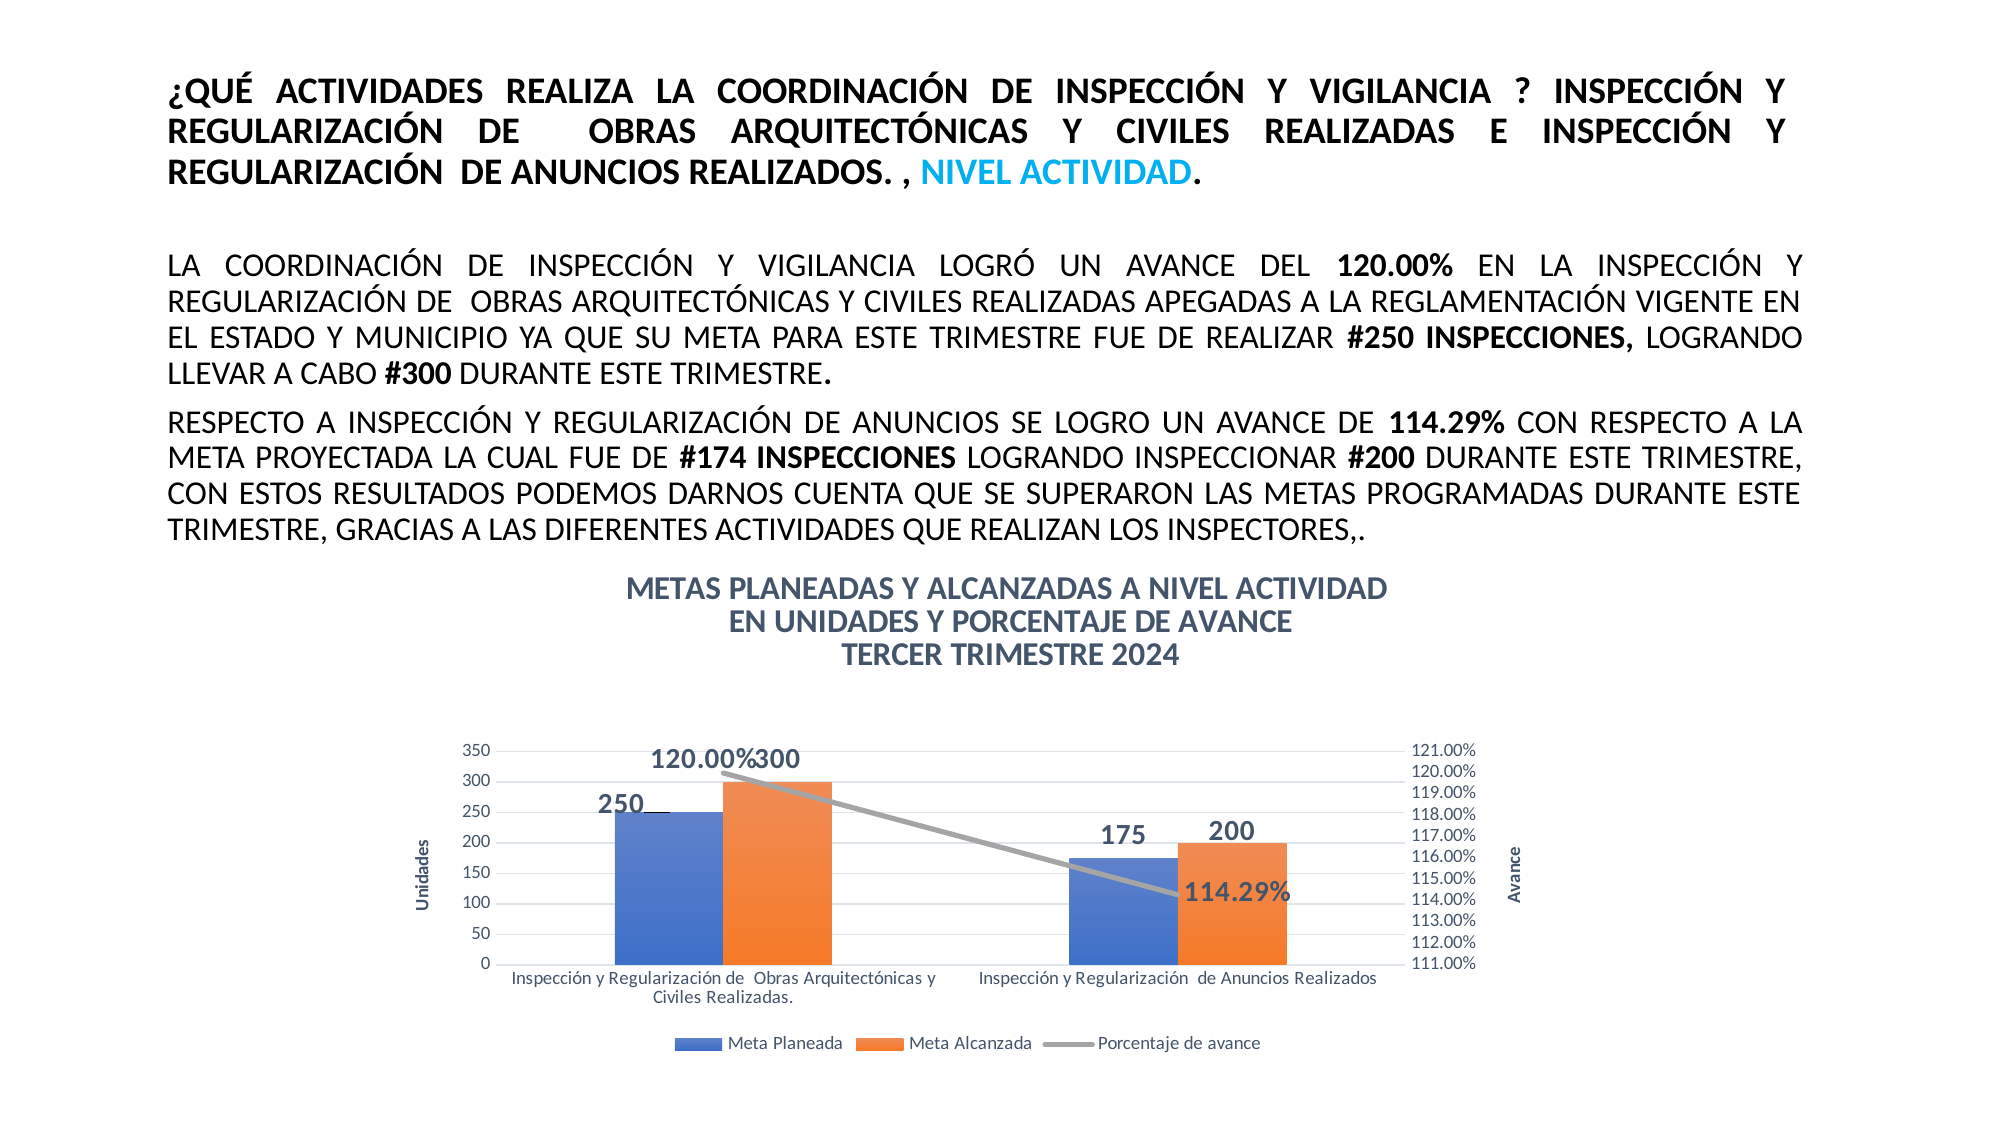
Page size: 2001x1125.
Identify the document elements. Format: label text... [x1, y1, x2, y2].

text_box ¿QUÉ ACTIVIDADES REALIZA LA COORDINACIÓN DE INSPECCIÓN Y VIGILANCIA ? INSPECCIÓN Y REGULARIZACIÓN DE OBRAS ARQUITECTÓNICAS Y CIVILES REALIZADAS E INSPECCIÓN Y REGULARIZACIÓN DE ANUNCIOS REALIZADOS. , NIVEL ACTIVIDAD. [152, 63, 1802, 200]
text_box LA COORDINACIÓN DE INSPECCIÓN Y VIGILANCIA LOGRÓ UN AVANCE DEL 120.00% EN LA INSPECCIÓN Y REGULARIZACIÓN DE OBRAS ARQUITECTÓNICAS Y CIVILES REALIZADAS APEGADAS A LA REGLAMENTACIÓN VIGENTE EN EL ESTADO Y MUNICIPIO YA QUE SU META PARA ESTE TRIMESTRE FUE DE REALIZAR #250 INSPECCIONES, LOGRANDO LLEVAR A CABO #300 DURANTE ESTE TRIMESTRE. RESPECTO A INSPECCIÓN Y REGULARIZACIÓN DE ANUNCIOS SE LOGRO UN AVANCE DE 114.29% CON RESPECTO A LA META PROYECTADA LA CUAL FUE DE #174 INSPECCIONES LOGRANDO INSPECCIONAR #200 DURANTE ESTE TRIMESTRE, CON ESTOS RESULTADOS PODEMOS DARNOS CUENTA QUE SE SUPERARON LAS METAS PROGRAMADAS DURANTE ESTE TRIMESTRE, GRACIAS A LAS DIFERENTES ACTIVIDADES QUE REALIZAN LOS INSPECTORES,. [152, 240, 1819, 556]
chart [381, 563, 1554, 1060]
